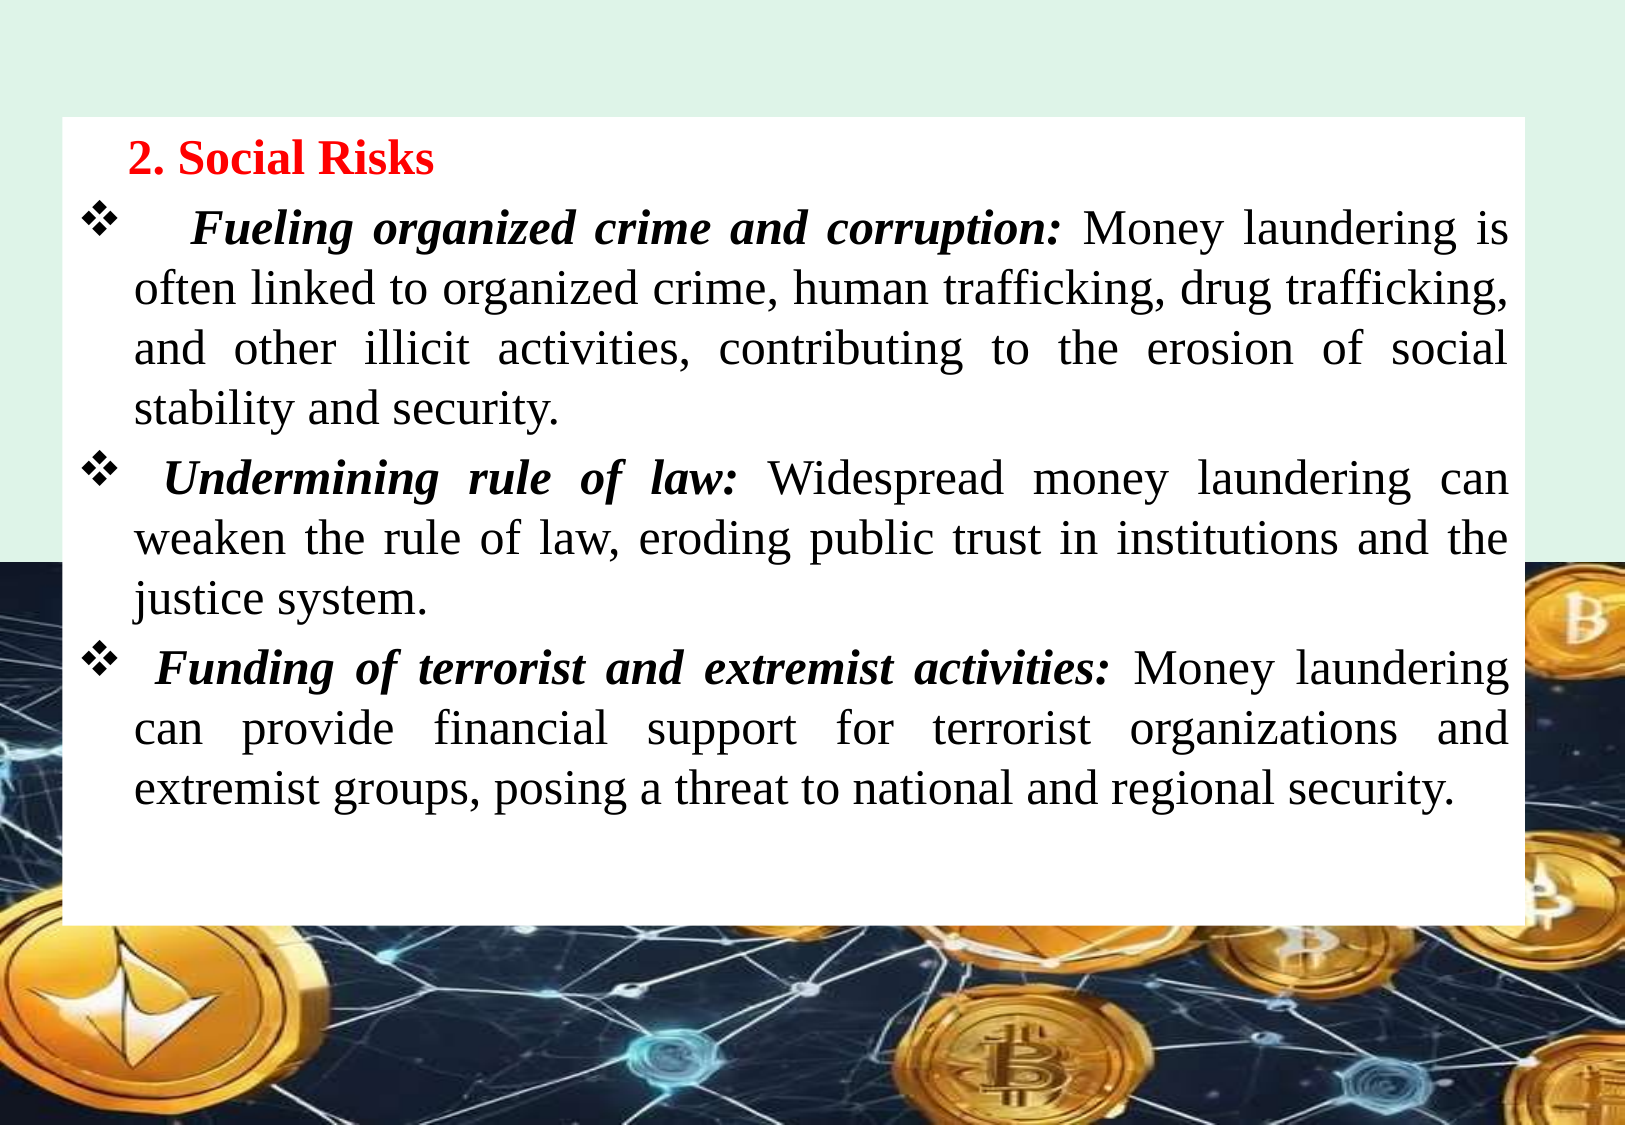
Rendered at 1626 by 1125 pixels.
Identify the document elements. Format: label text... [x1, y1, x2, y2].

picture [0, 562, 1625, 1125]
list 2. Social Risks Fueling organized crime and corruption: Money laundering is often linked to organized crime, human trafficking, drug trafficking, and other illicit activities, contributing to the erosion of social stability and security. Undermining rule of law: Widespread money laundering can weaken the rule of law, eroding public trust in institutions and the justice system. Funding of terrorist and extremist activities: Money laundering can provide financial support for terrorist organizations and extremist groups, posing a threat to national and regional security. [62, 117, 1525, 561]
